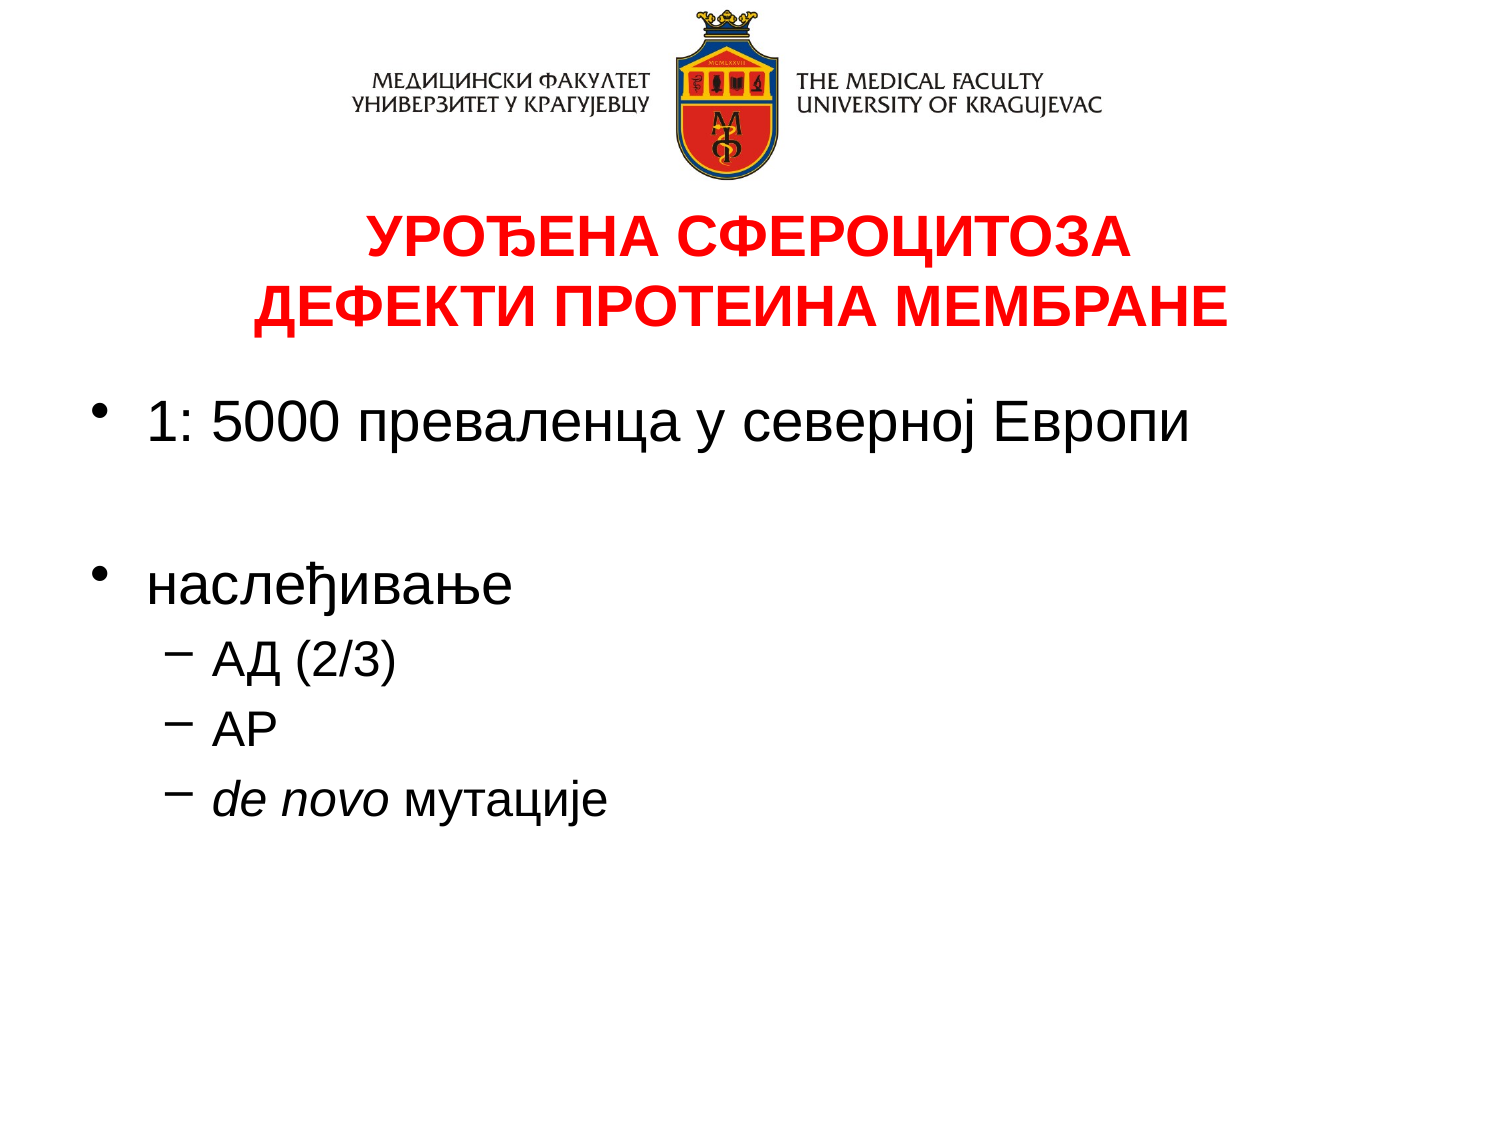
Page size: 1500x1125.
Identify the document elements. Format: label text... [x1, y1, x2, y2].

list 1: 5000 преваленца у северној Европи наслеђивање АД (2/3) АР de novо мутације [74, 374, 1426, 1118]
picture [328, 0, 1125, 173]
title УРОЂЕНА СФЕРОЦИТОЗА ДЕФЕКТИ ПРОТЕИНА МЕМБРАНЕ [74, 173, 1426, 362]
